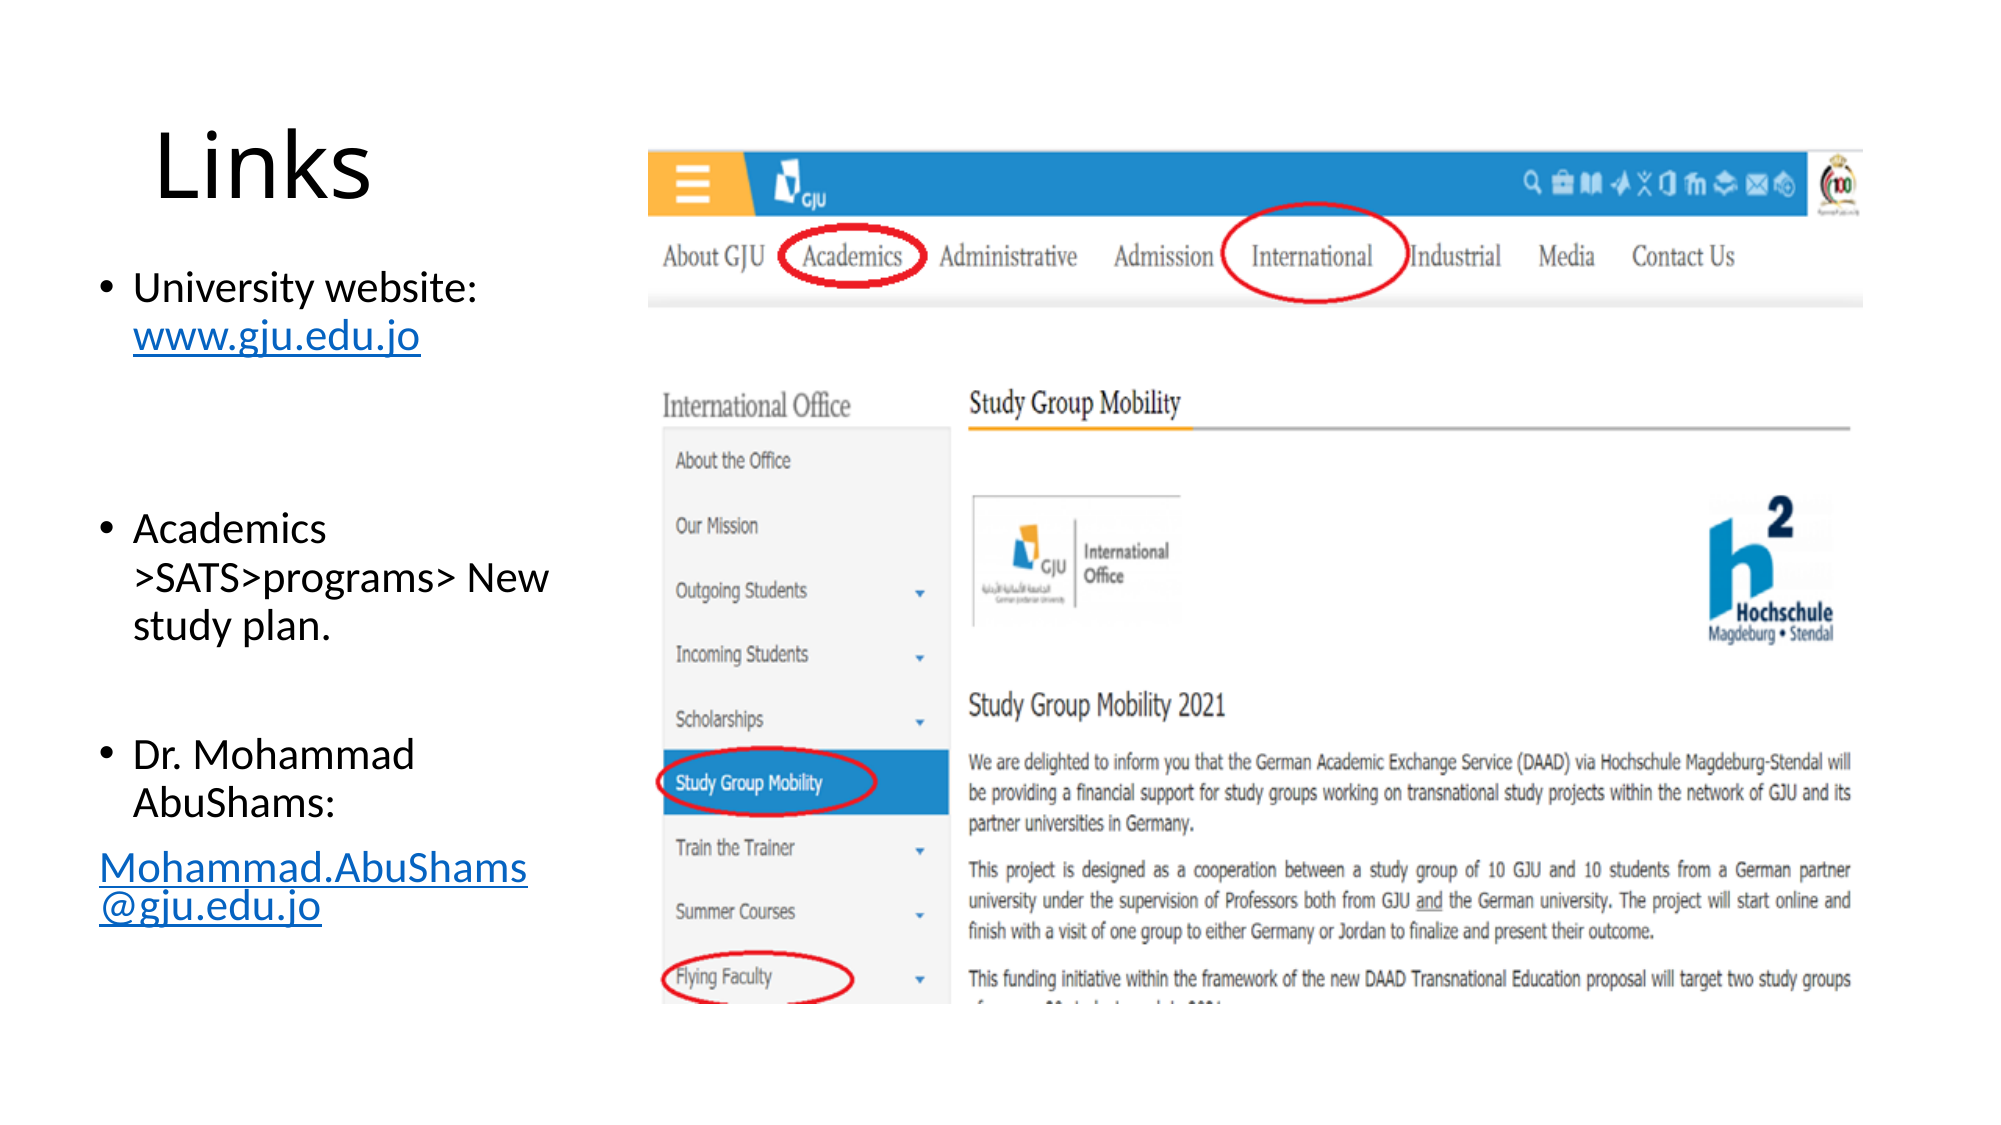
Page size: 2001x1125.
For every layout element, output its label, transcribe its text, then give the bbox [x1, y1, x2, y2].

picture [648, 145, 1863, 1004]
title Links [137, 59, 1863, 278]
list University website: www.gju.edu.jo Academics >SATS>programs> New study plan. Dr. Mohammad AbuShams: Mohammad.AbuShams@gju.edu.jo [84, 256, 580, 971]
